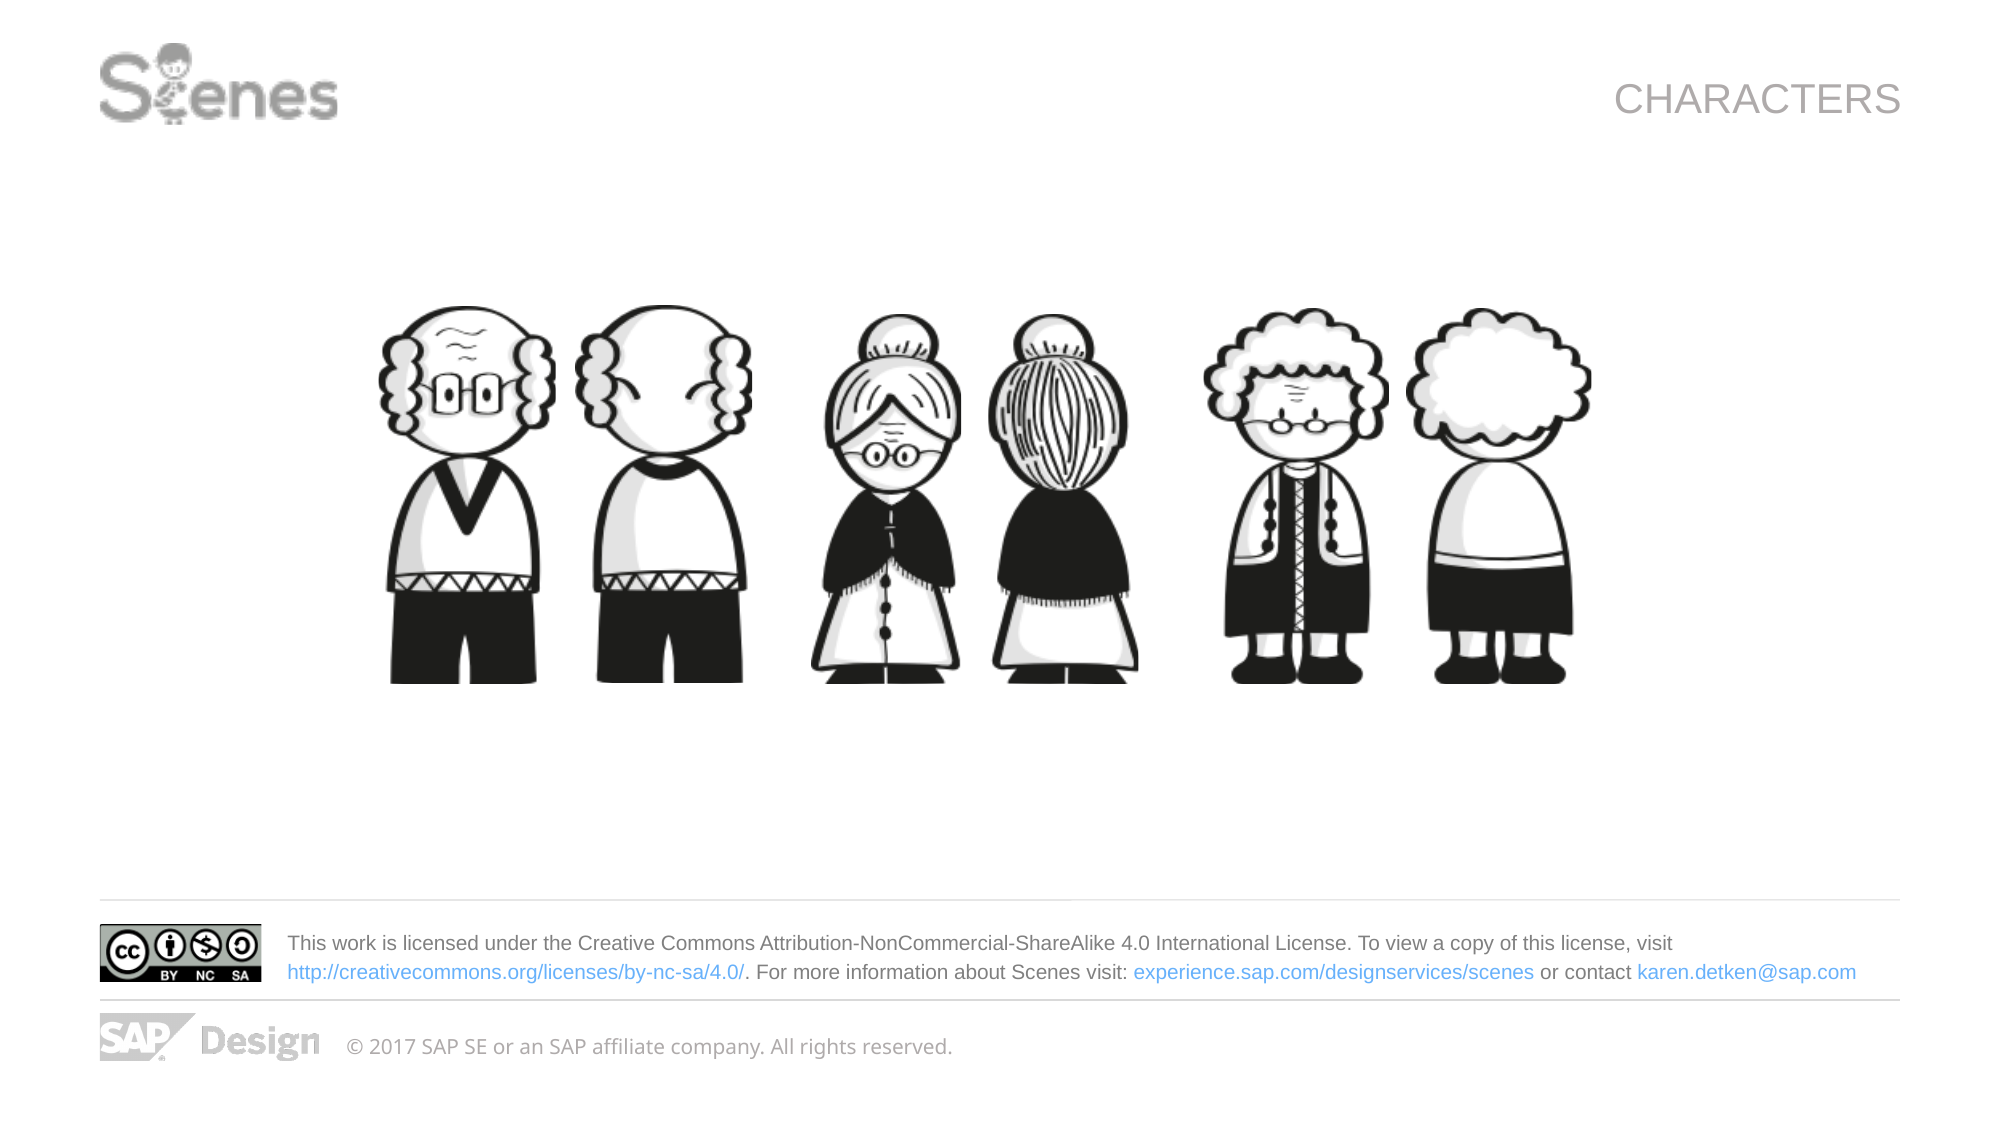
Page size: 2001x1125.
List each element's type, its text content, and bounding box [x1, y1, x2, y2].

title CHARACTERS [1001, 77, 1902, 116]
picture [988, 314, 1139, 684]
picture [574, 305, 753, 683]
picture [811, 314, 962, 684]
picture [378, 306, 556, 684]
picture [1406, 308, 1592, 684]
picture [1203, 308, 1389, 684]
